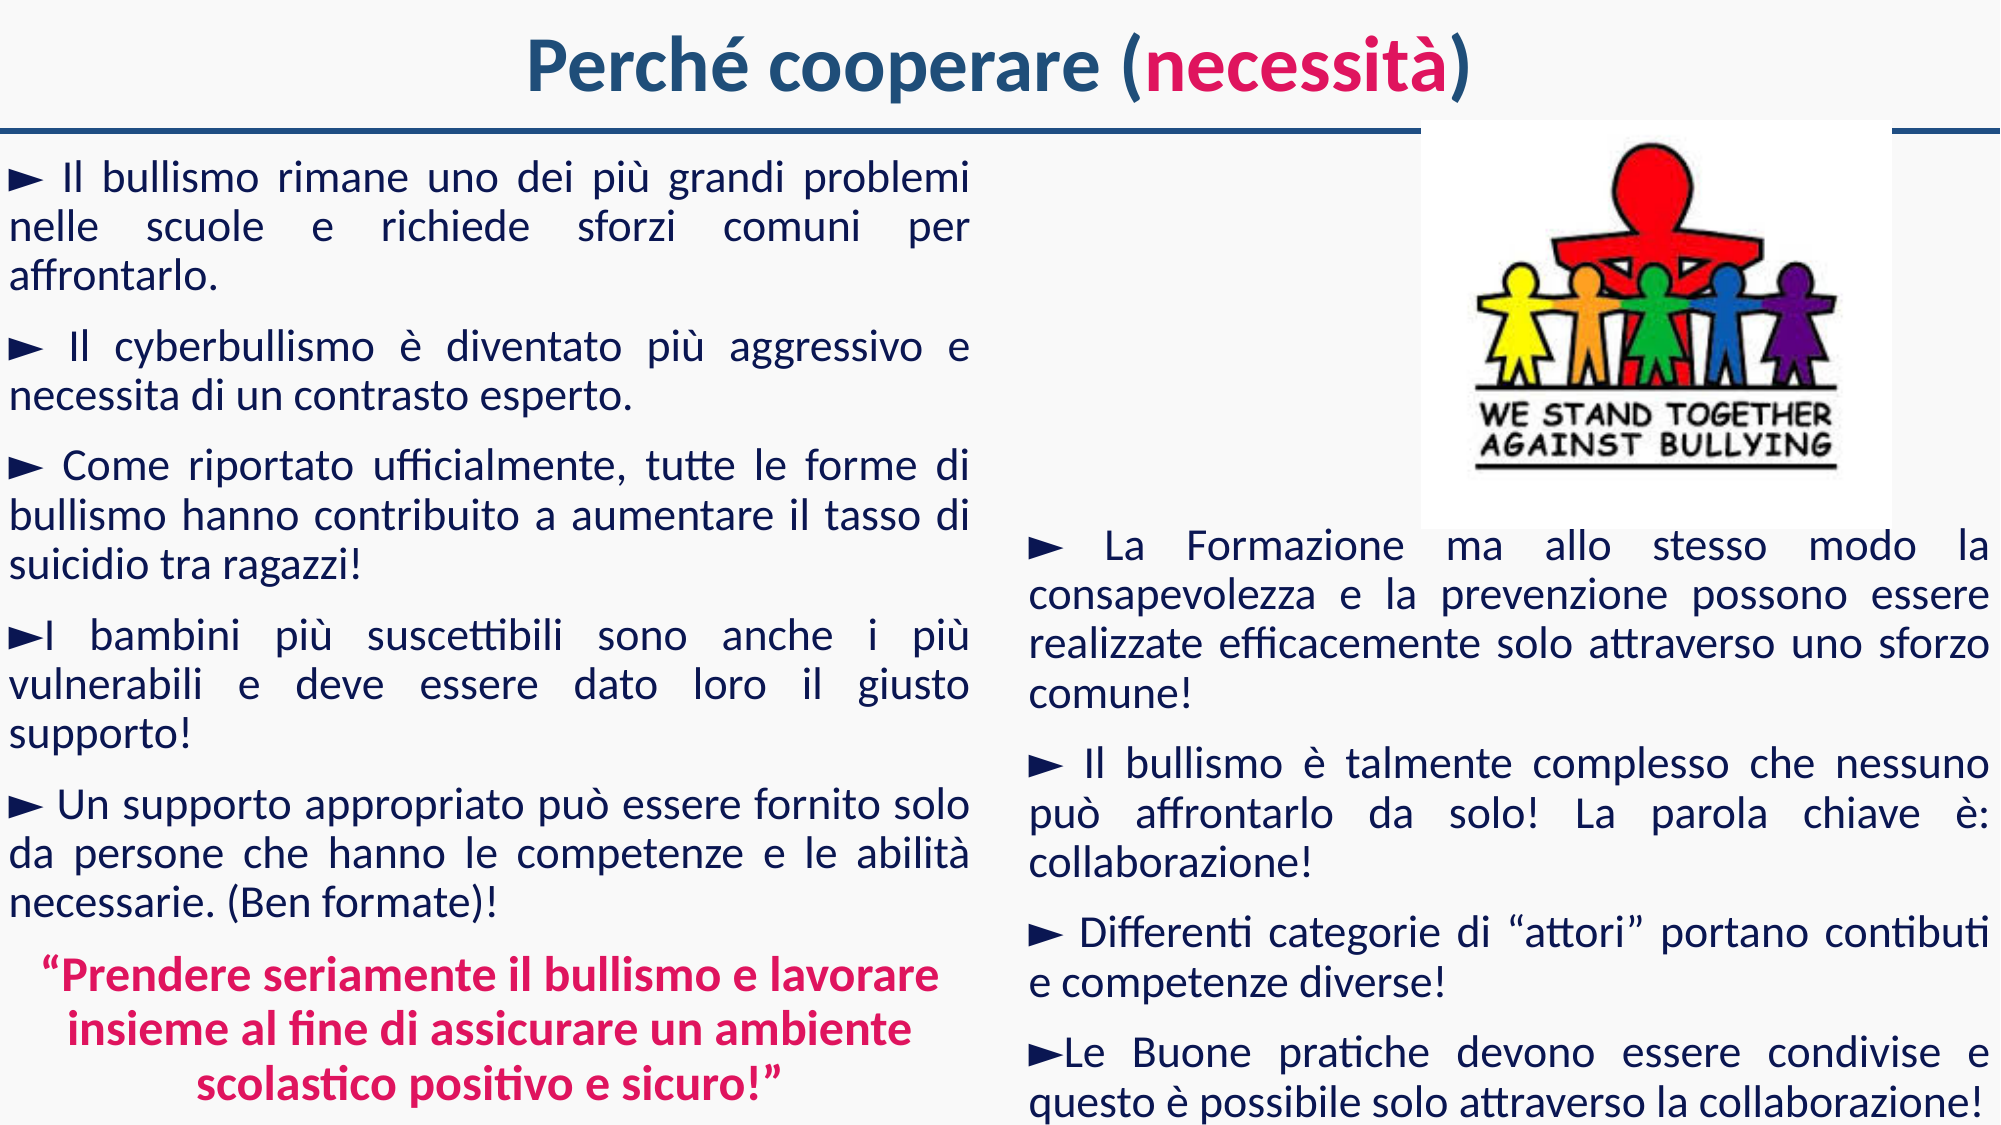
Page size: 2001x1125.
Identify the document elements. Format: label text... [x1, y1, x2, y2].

text_box ► Il bullismo rimane uno dei più grandi problemi nelle scuole e richiede sforzi comuni per affrontarlo. ► Il cyberbullismo è diventato più aggressivo e necessita di un contrasto esperto. ► Come riportato ufficialmente, tutte le forme di bullismo hanno contribuito a aumentare il tasso di suicidio tra ragazzi! ►I bambini più suscettibili sono anche i più vulnerabili e deve essere dato loro il giusto supporto! ► Un supporto appropriato può essere fornito solo da persone che hanno le competenze e le abilità necessarie. (Ben formate)! “Prendere seriamente il bullismo e lavorare insieme al fine di assicurare un ambiente scolastico positivo e sicuro!” [0, 143, 981, 1100]
text_box ► La Formazione ma allo stesso modo la consapevolezza e la prevenzione possono essere realizzate efficacemente solo attraverso uno sforzo comune! ► Il bullismo è talmente complesso che nessuno può affrontarlo da solo! La parola chiave è: collaborazione! ► Differenti categorie di “attori” portano contibuti e competenze diverse! ►Le Buone pratiche devono essere condivise e questo è possibile solo attraverso la collaborazione! [1019, 511, 2000, 1125]
picture [1421, 120, 1892, 529]
title Perché cooperare (necessità) [0, 0, 2000, 131]
